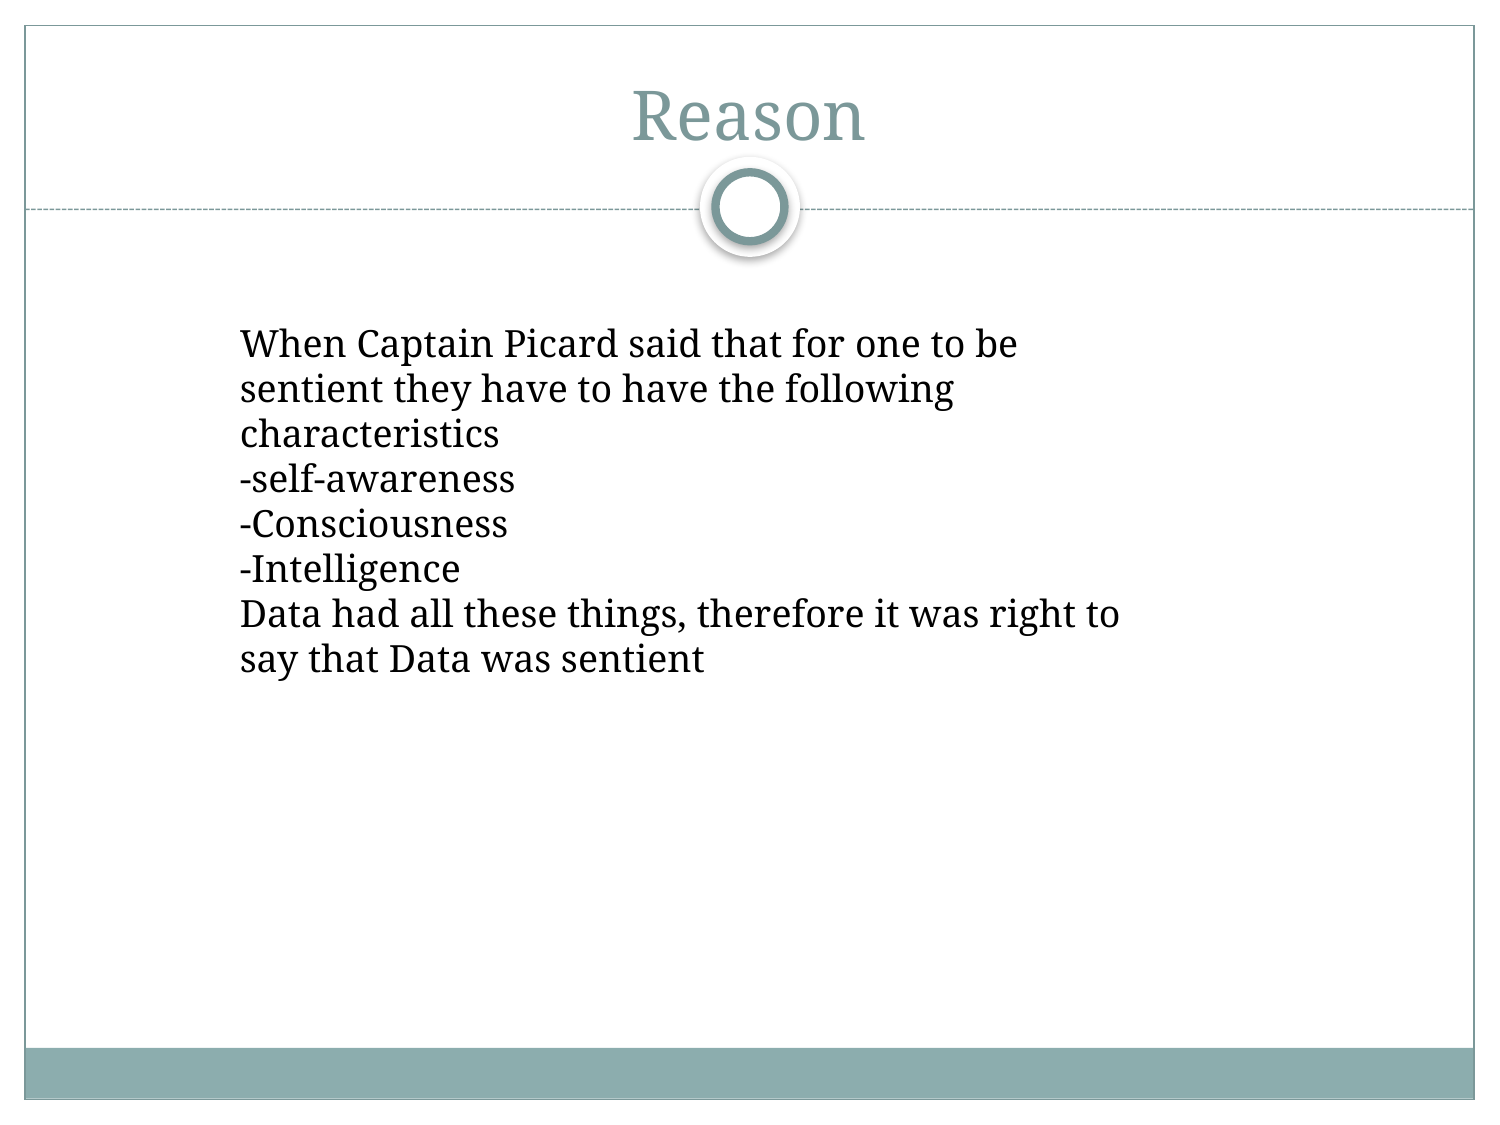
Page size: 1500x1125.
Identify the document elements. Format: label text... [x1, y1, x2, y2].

title Reason [49, 37, 1450, 162]
text_box When Captain Picard said that for one to be sentient they have to have the following characteristics -self-awareness -Consciousness -Intelligence Data had all these things, therefore it was right to say that Data was sentient [224, 312, 1188, 733]
